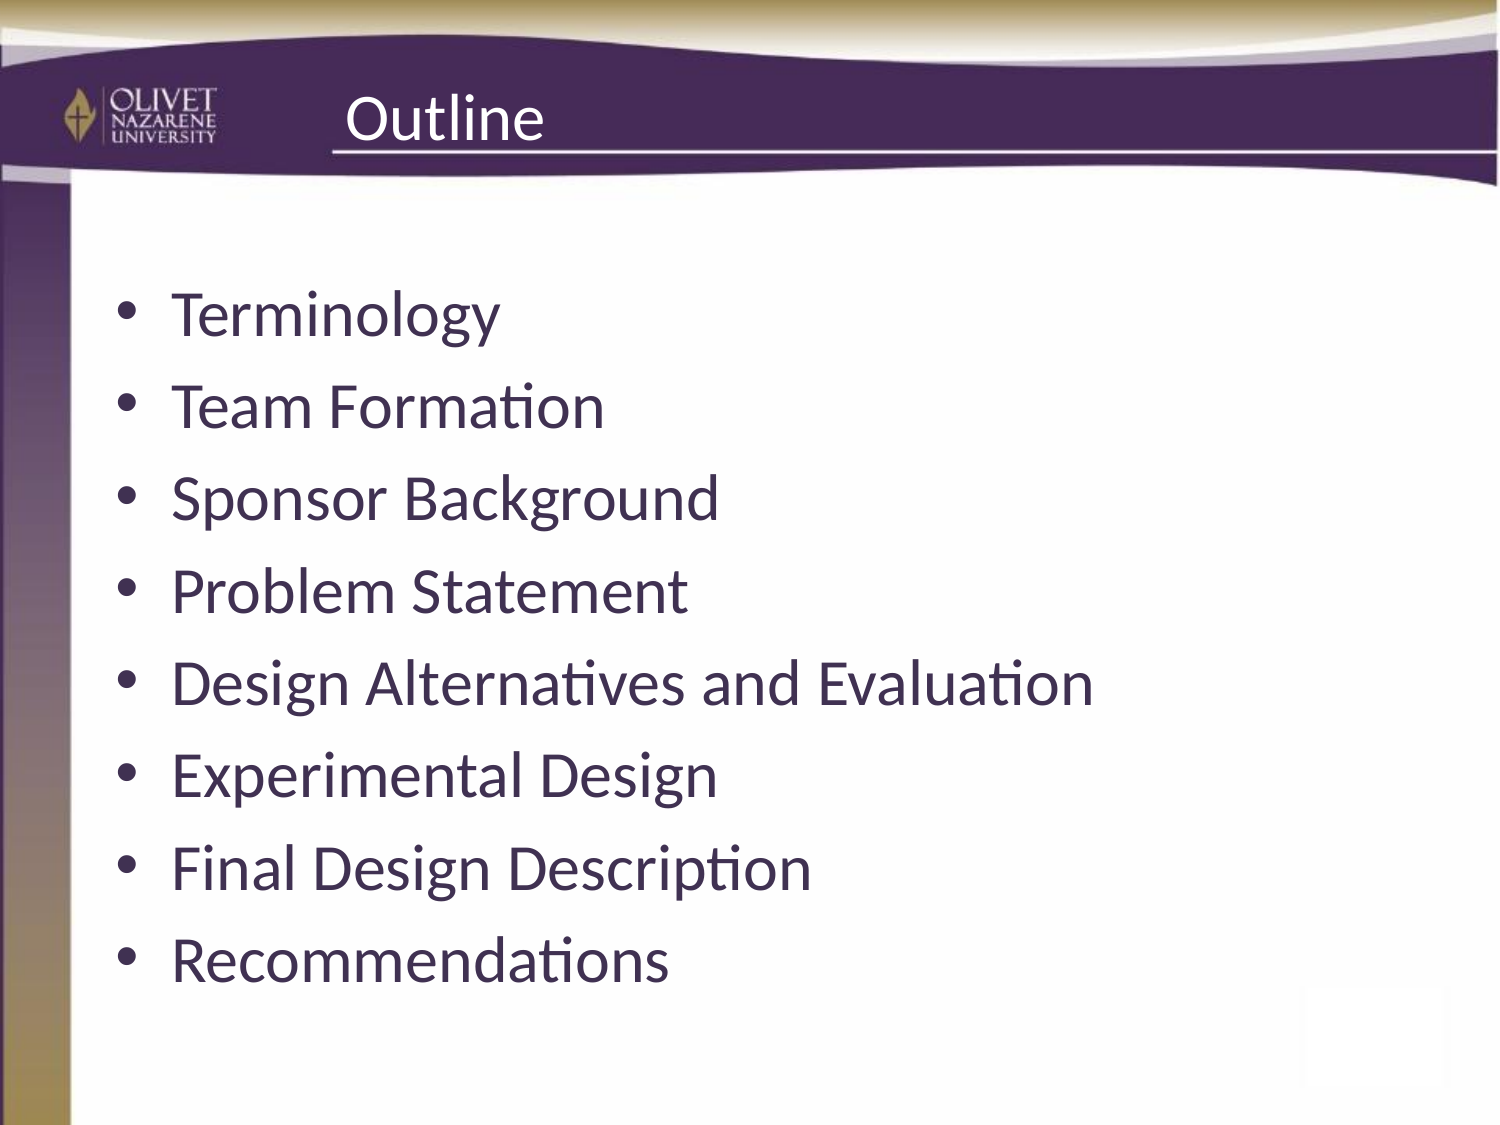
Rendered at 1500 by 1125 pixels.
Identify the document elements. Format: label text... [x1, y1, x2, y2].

list Terminology Team Formation Sponsor Background Problem Statement Design Alternatives and Evaluation Experimental Design Final Design Description Recommendations [100, 262, 1425, 1005]
picture [0, 0, 1500, 1125]
title Outline [330, 60, 1425, 167]
